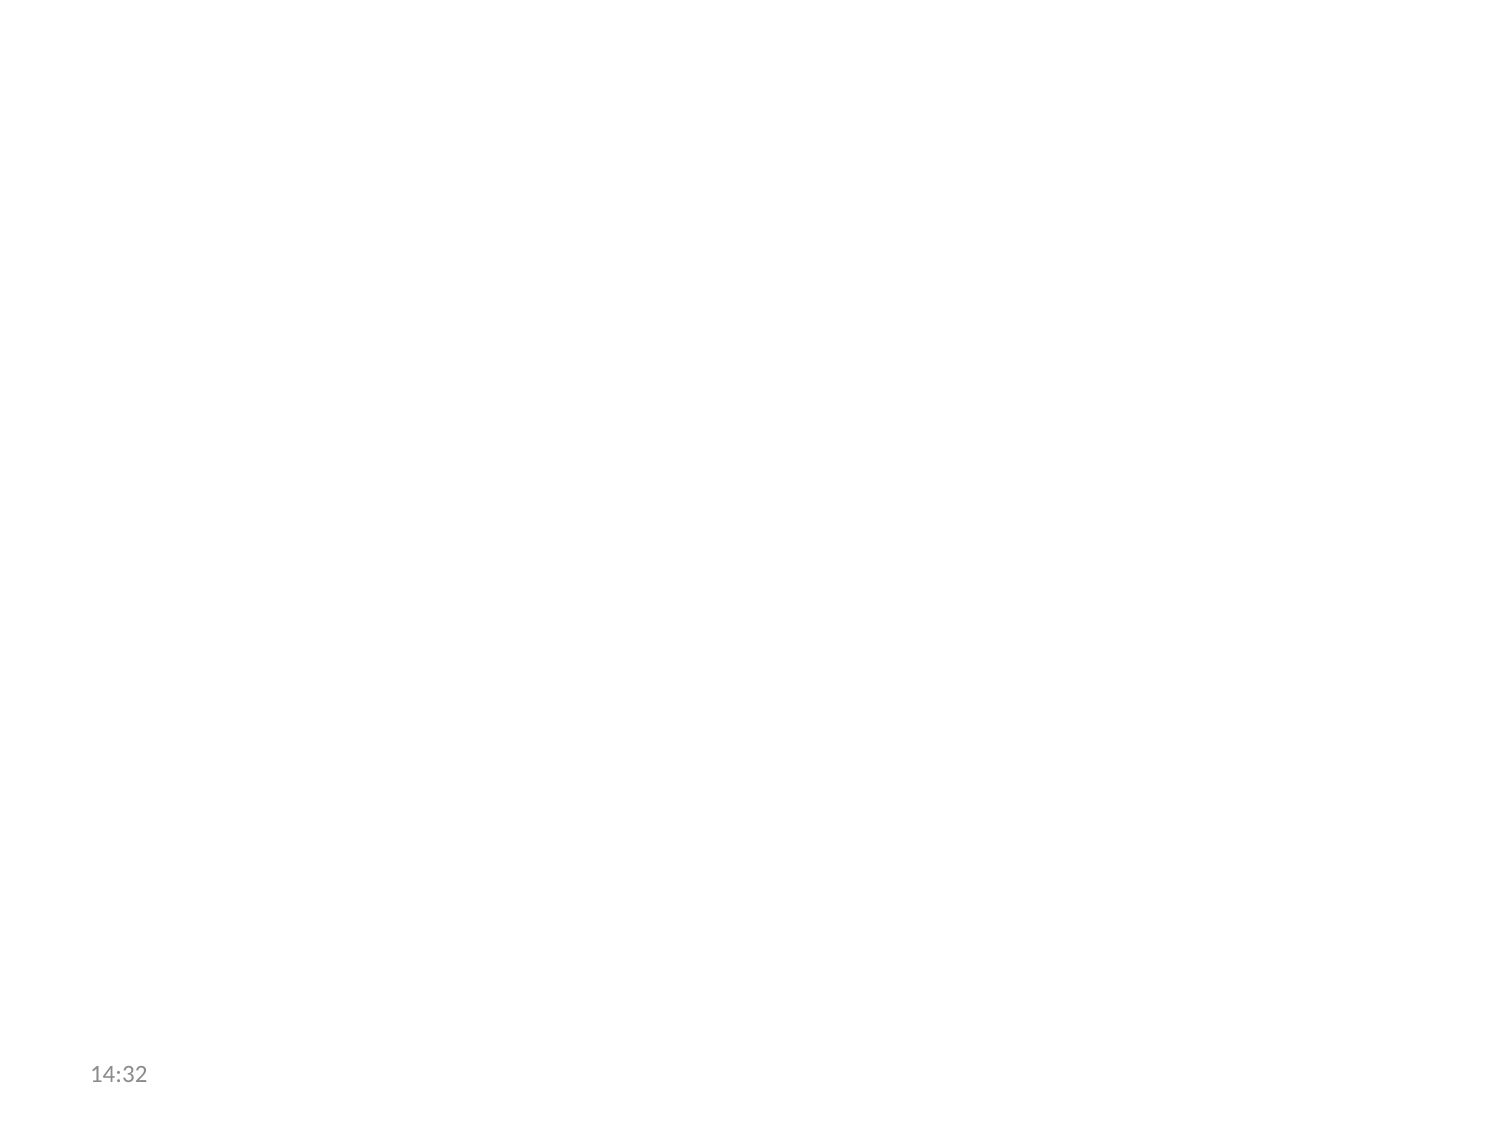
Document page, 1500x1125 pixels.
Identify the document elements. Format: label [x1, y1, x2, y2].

slide_number [75, 1042, 425, 1103]
